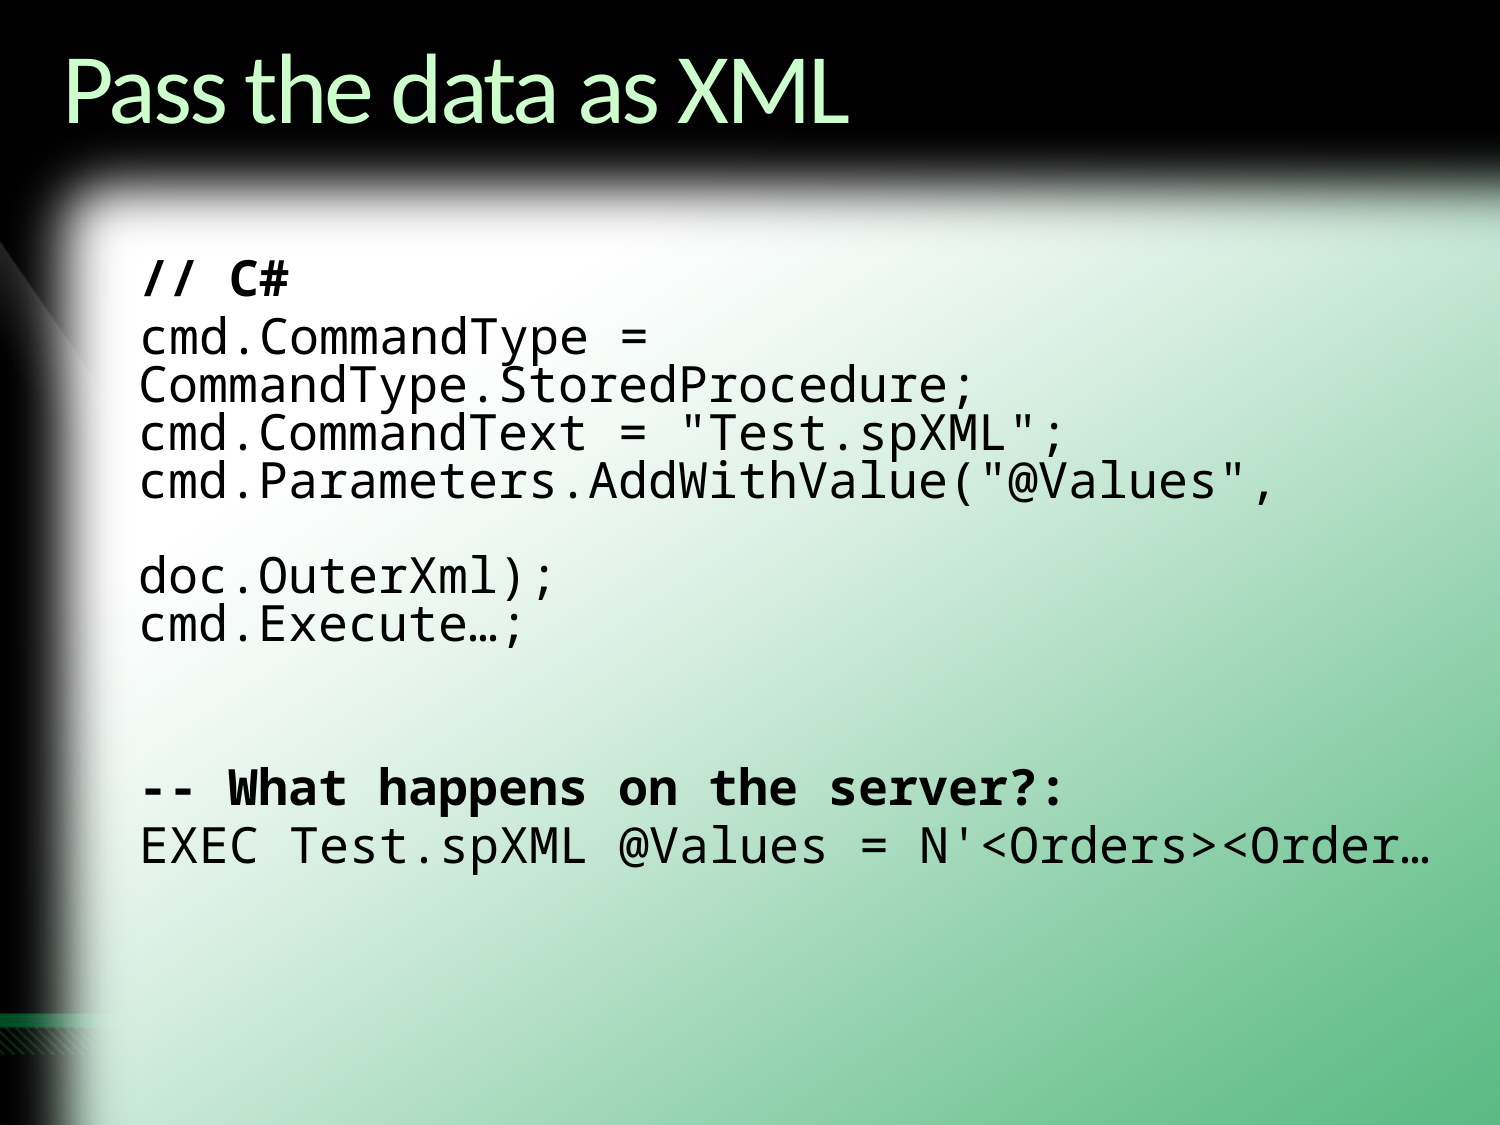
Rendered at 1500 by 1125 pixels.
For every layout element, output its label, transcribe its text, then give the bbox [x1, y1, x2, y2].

picture [0, 0, 1500, 1125]
list // C# cmd.CommandType = CommandType.StoredProcedure; cmd.CommandText = "Test.spXML"; cmd.Parameters.AddWithValue("@Values", doc.OuterXml); cmd.Execute…; -- What happens on the server?: EXEC Test.spXML @Values = N'<Orders><Order… [63, 257, 1433, 1046]
title Pass the data as XML [62, 37, 1438, 147]
